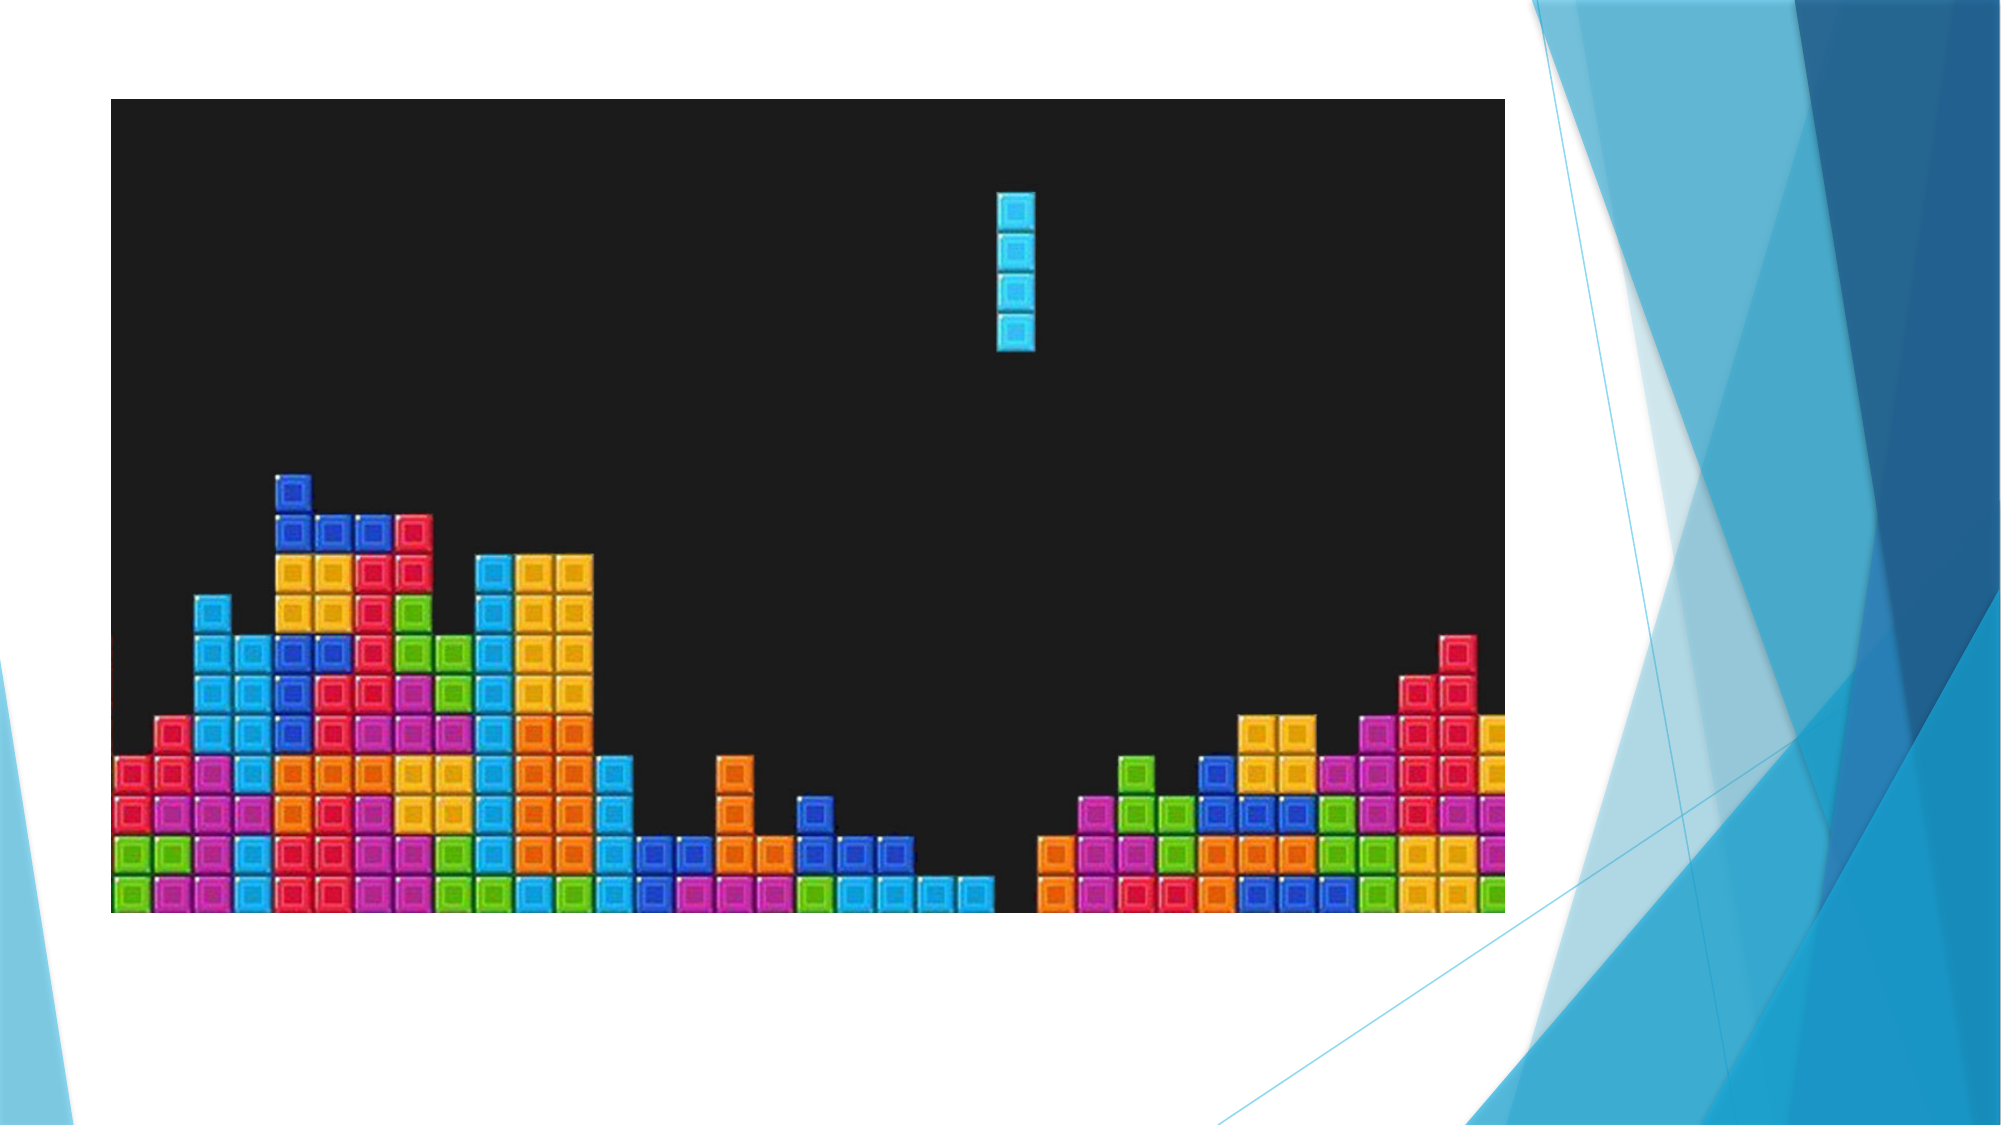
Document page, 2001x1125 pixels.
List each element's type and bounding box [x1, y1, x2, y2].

list [110, 99, 1506, 914]
